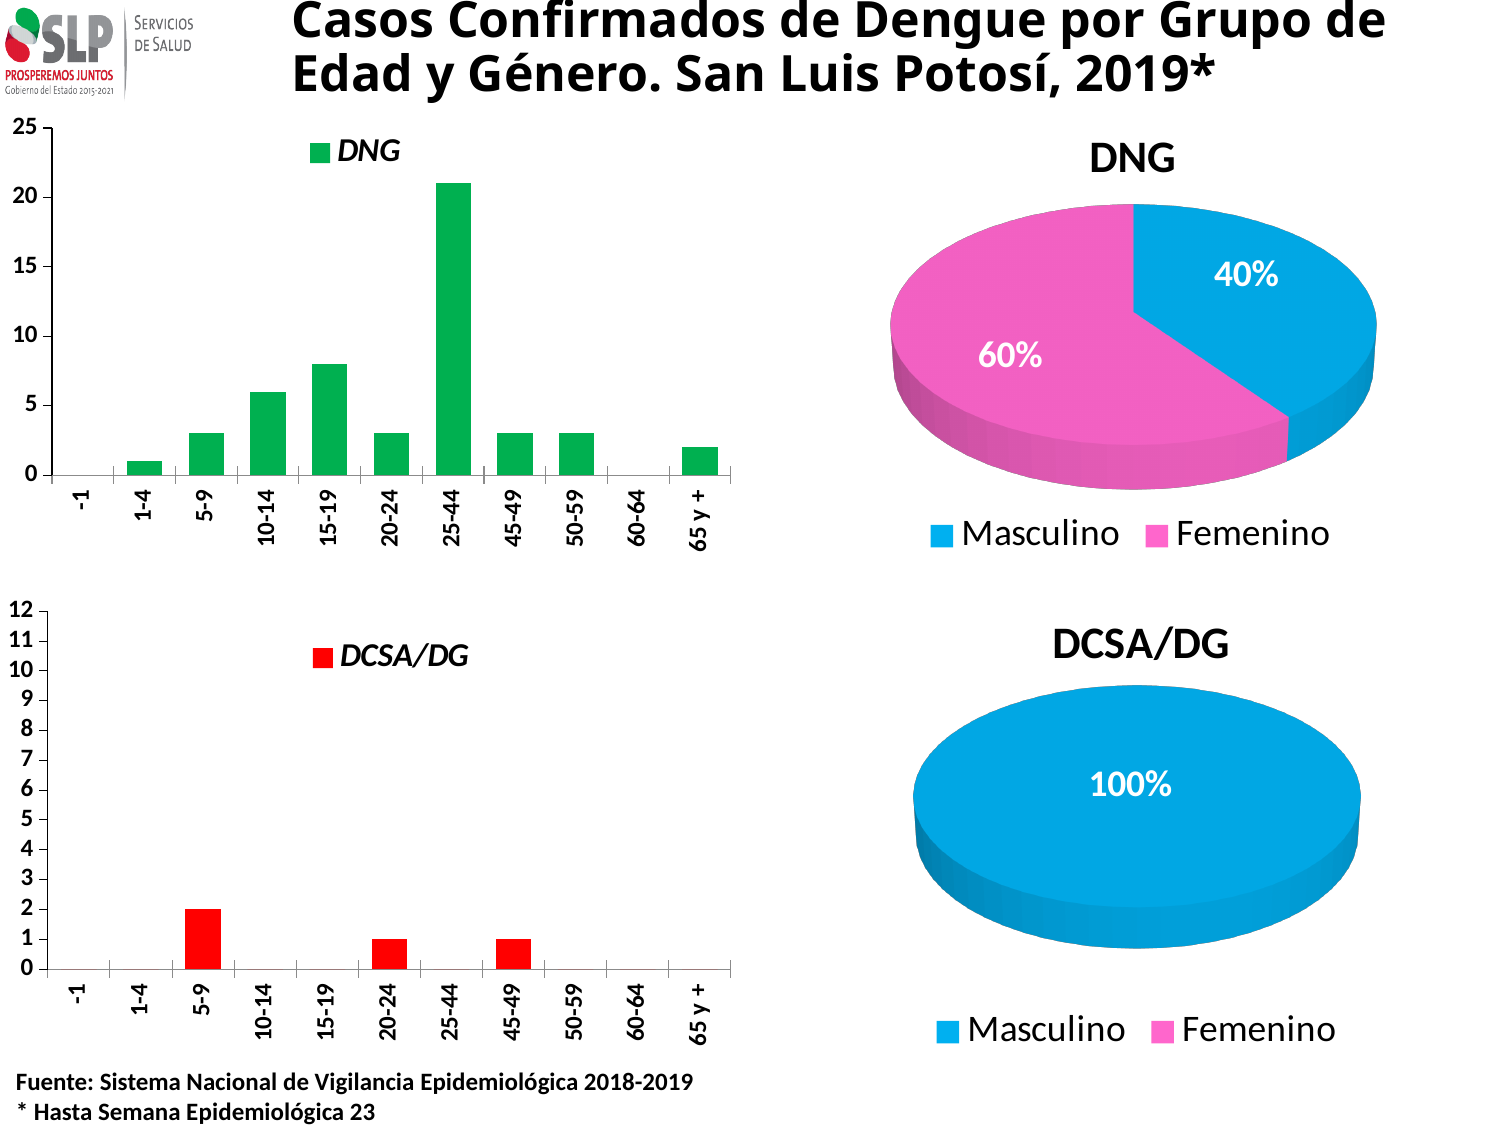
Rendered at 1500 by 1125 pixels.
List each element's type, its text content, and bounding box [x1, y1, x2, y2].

title Casos Confirmados de Dengue por Grupo de Edad y Género. San Luis Potosí, 2019* [276, 42, 1500, 114]
chart [773, 586, 1500, 1059]
chart [6, 101, 750, 563]
text_box Fuente: Sistema Nacional de Vigilancia Epidemiológica 2018-2019 * Hasta Semana Epidemiológica 23 [1, 1058, 710, 1125]
picture [5, 7, 193, 102]
chart [761, 101, 1500, 563]
chart [6, 565, 750, 1059]
